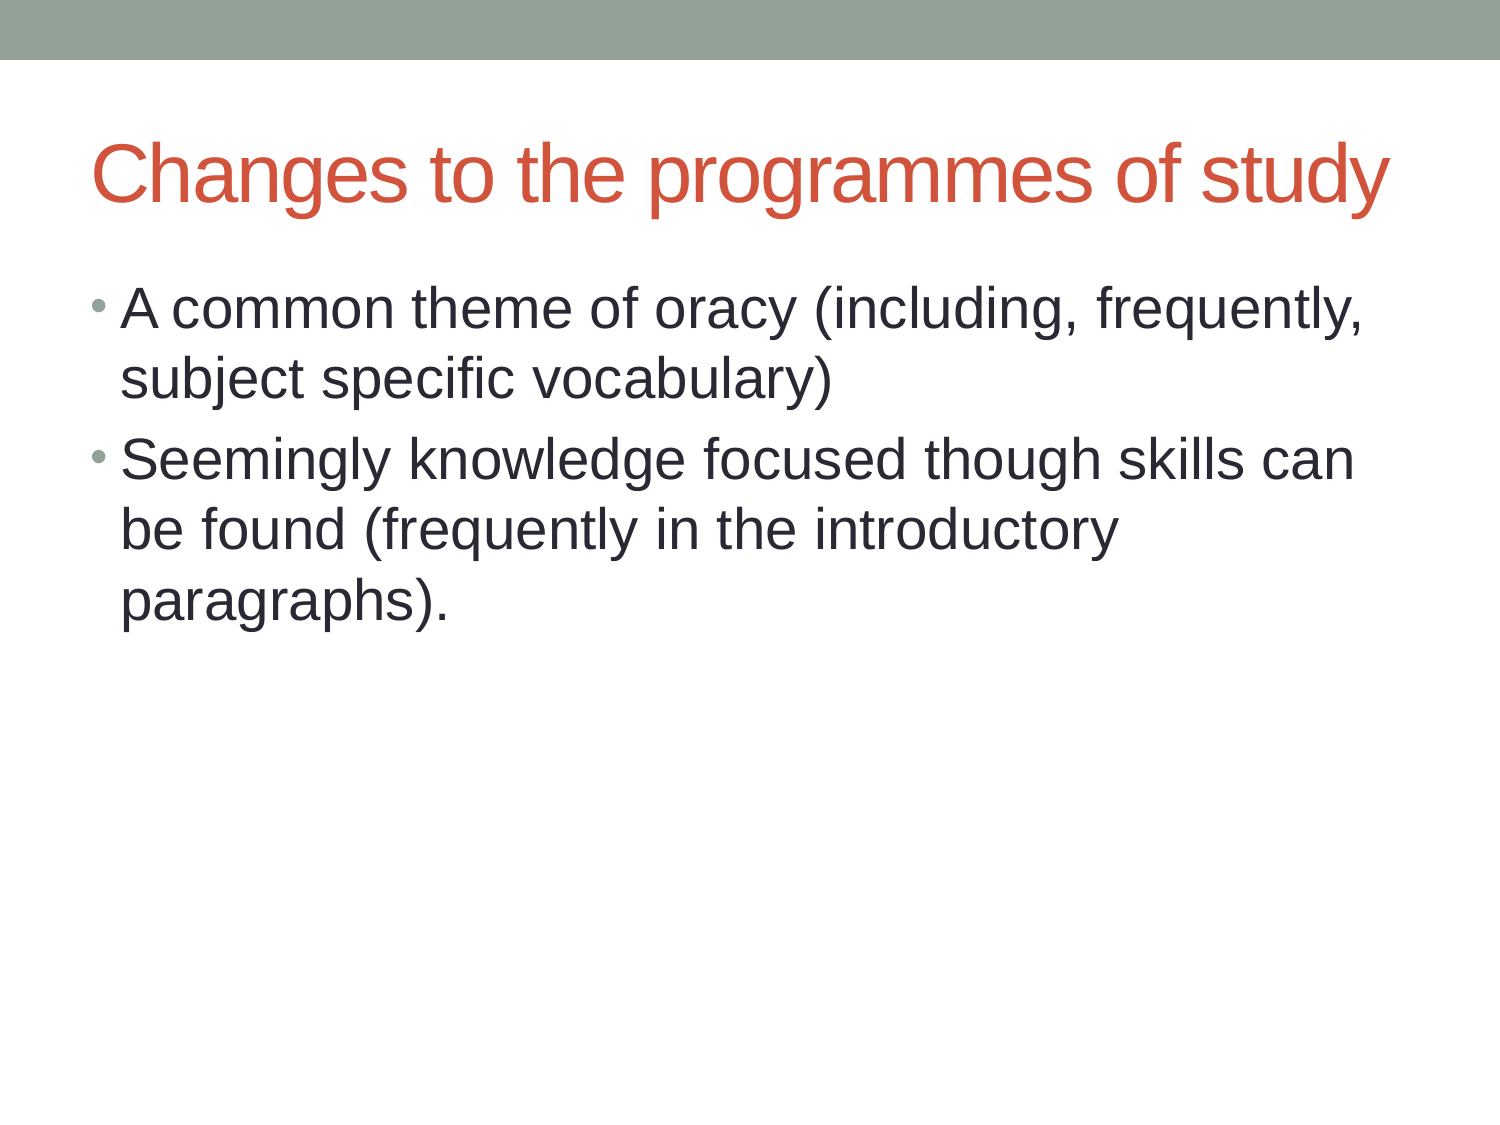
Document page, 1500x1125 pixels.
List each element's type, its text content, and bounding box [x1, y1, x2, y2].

list A common theme of oracy (including, frequently, subject specific vocabulary) Seemingly knowledge focused though skills can be found (frequently in the introductory paragraphs). [75, 262, 1425, 1063]
title Changes to the programmes of study [75, 87, 1425, 250]
